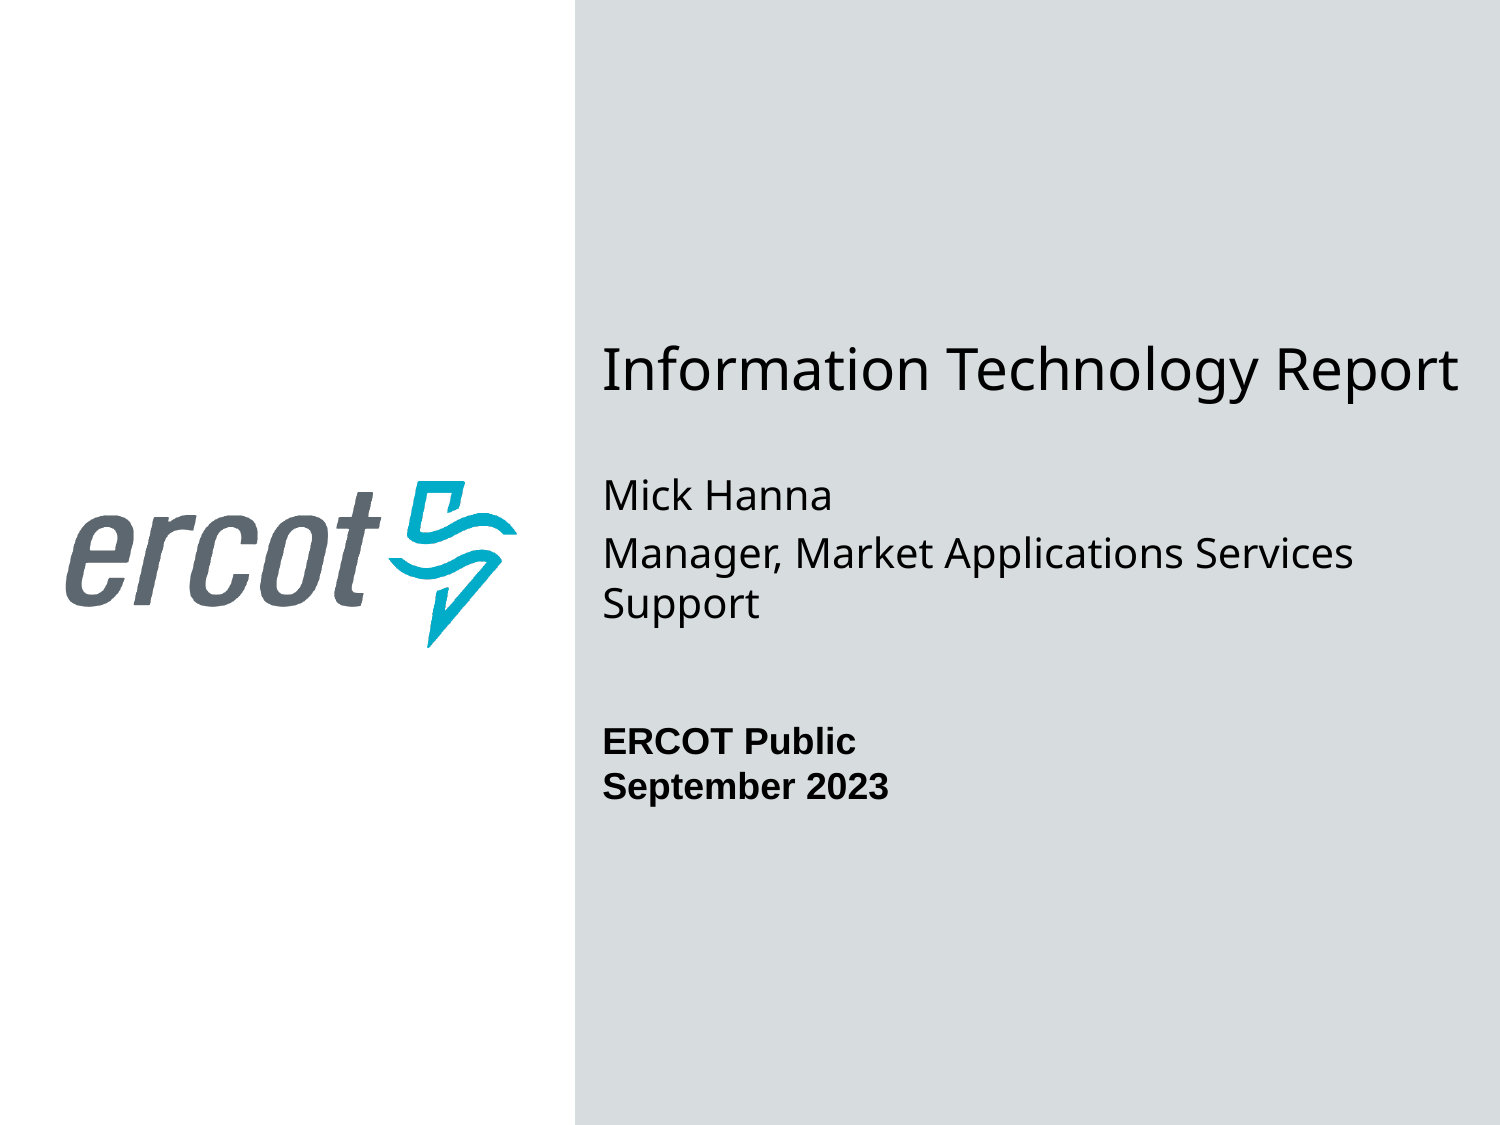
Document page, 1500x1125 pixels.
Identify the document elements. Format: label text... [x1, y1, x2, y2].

text_box Information Technology Report Mick Hanna Manager, Market Applications Services Support ERCOT Public September 2023 [587, 324, 1500, 815]
picture [56, 471, 525, 654]
